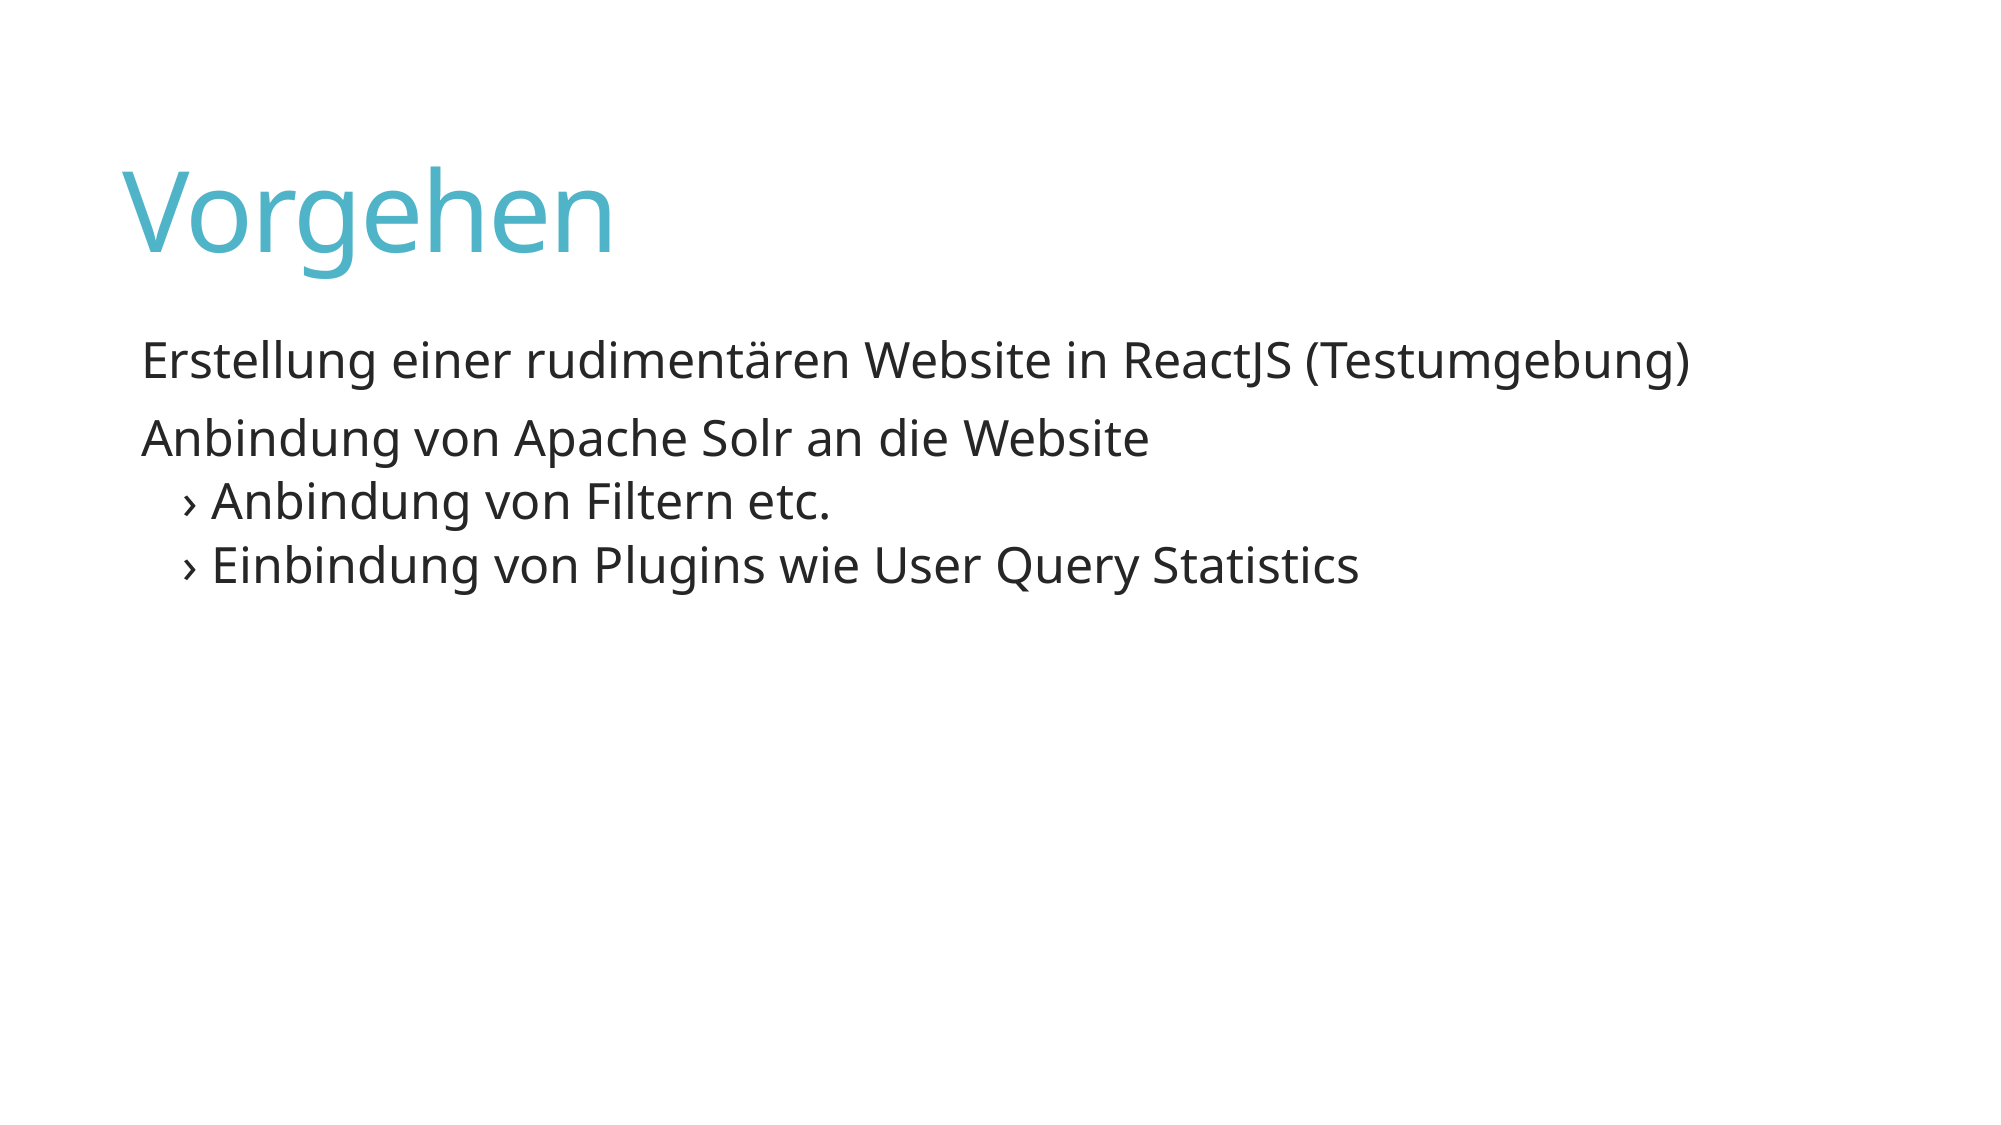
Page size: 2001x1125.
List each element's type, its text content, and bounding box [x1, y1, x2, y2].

title Vorgehen [107, 81, 1875, 354]
list Erstellung einer rudimentären Website in ReactJS (Testumgebung) Anbindung von Apache Solr an die Website › Anbindung von Filtern etc. › Einbindung von Plugins wie User Query Statistics [111, 329, 1876, 948]
